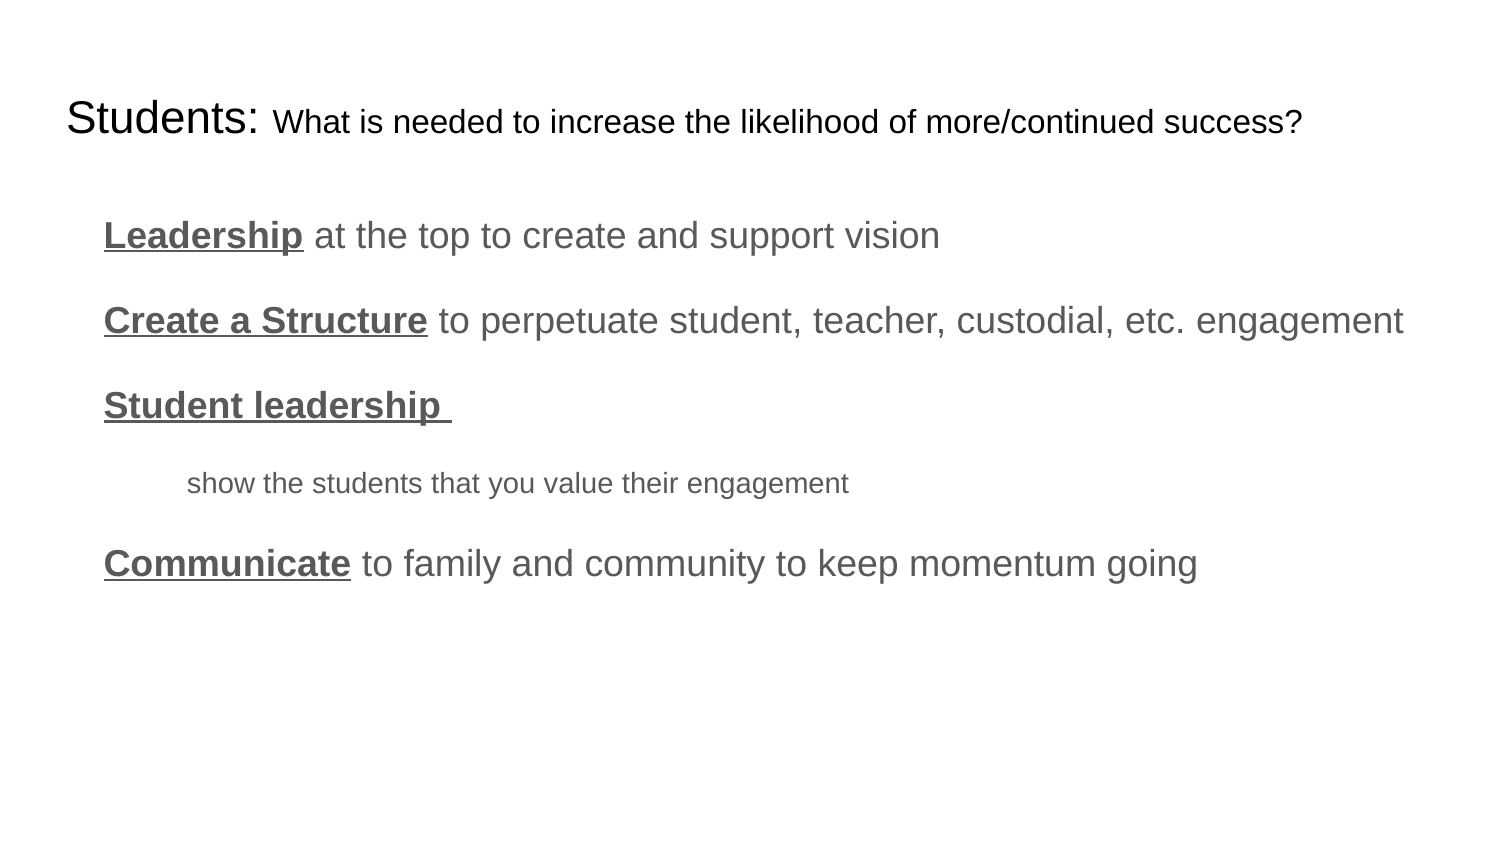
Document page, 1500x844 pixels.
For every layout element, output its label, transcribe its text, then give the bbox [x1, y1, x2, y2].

list Leadership at the top to create and support vision Create a Structure to perpetuate student, teacher, custodial, etc. engagement Student leadership show the students that you value their engagement Communicate to family and community to keep momentum going [51, 189, 1449, 750]
title Students: What is needed to increase the likelihood of more/continued success? [51, 72, 1449, 167]
